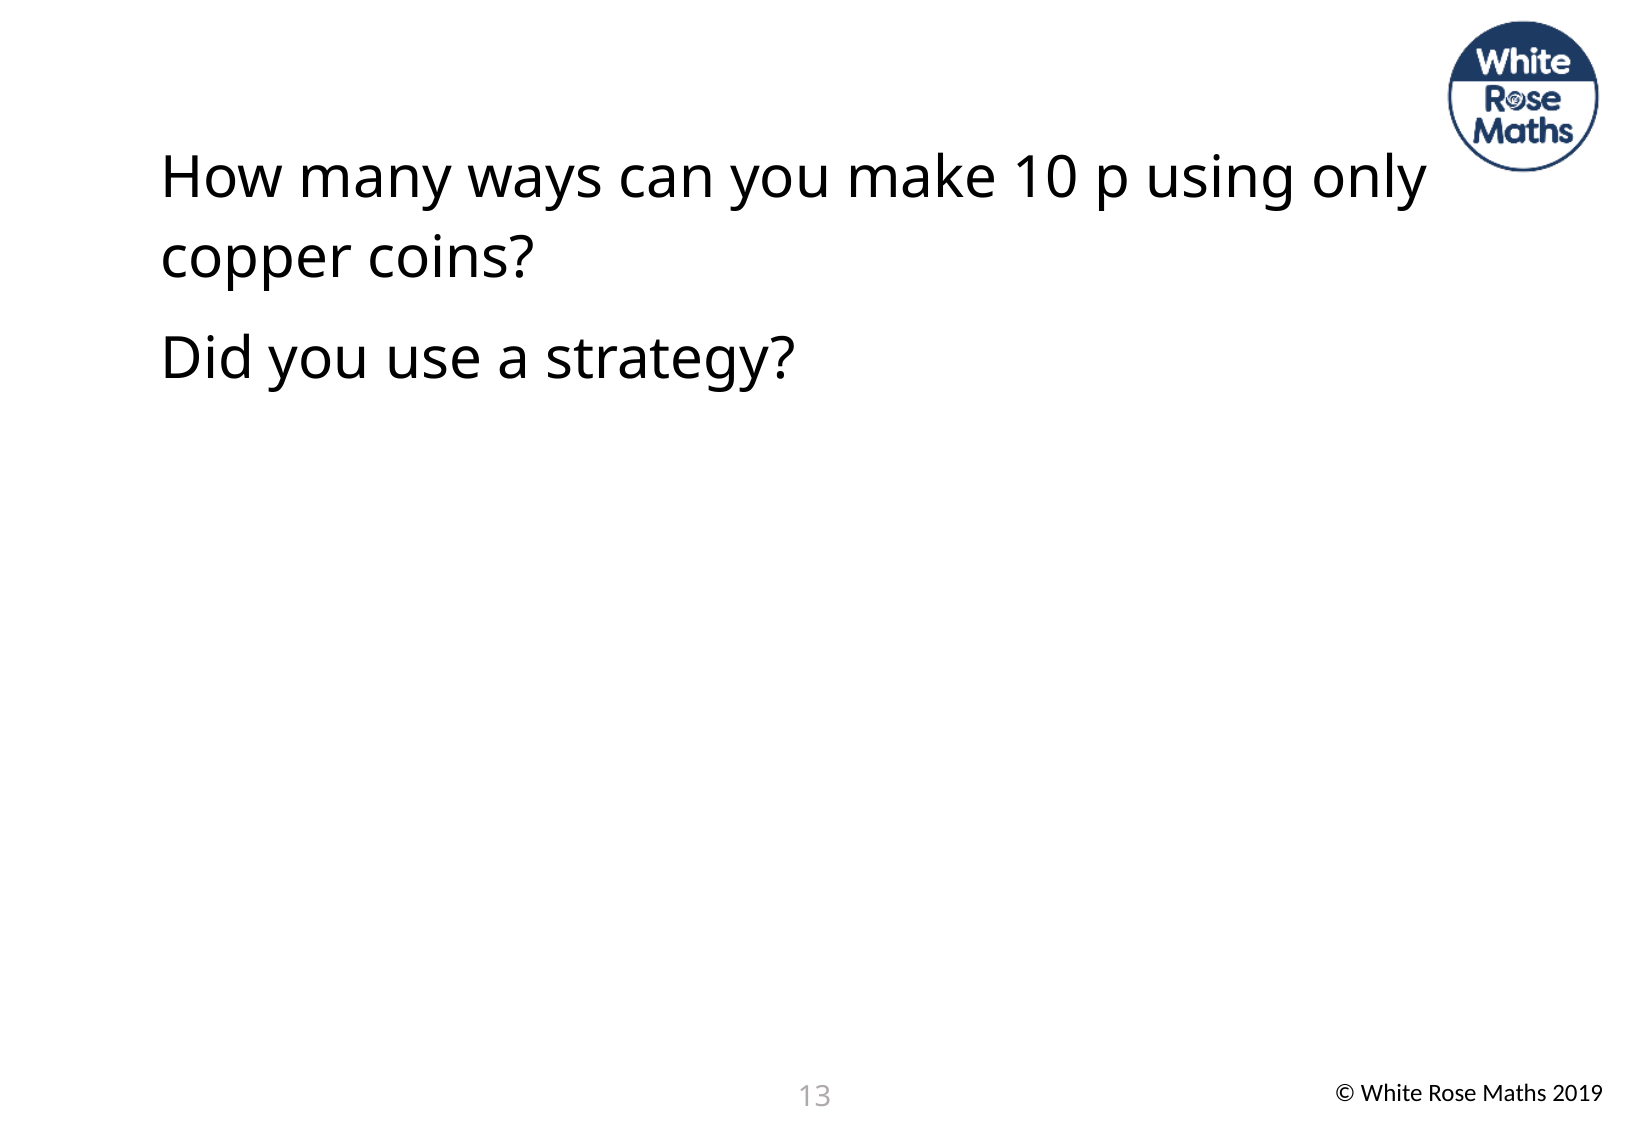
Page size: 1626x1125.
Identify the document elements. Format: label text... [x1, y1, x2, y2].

text_box How many ways can you make 10 p using only copper coins? Did you use a strategy? [145, 120, 1468, 590]
picture [1444, 17, 1602, 175]
slide_number 13 [776, 1069, 854, 1125]
